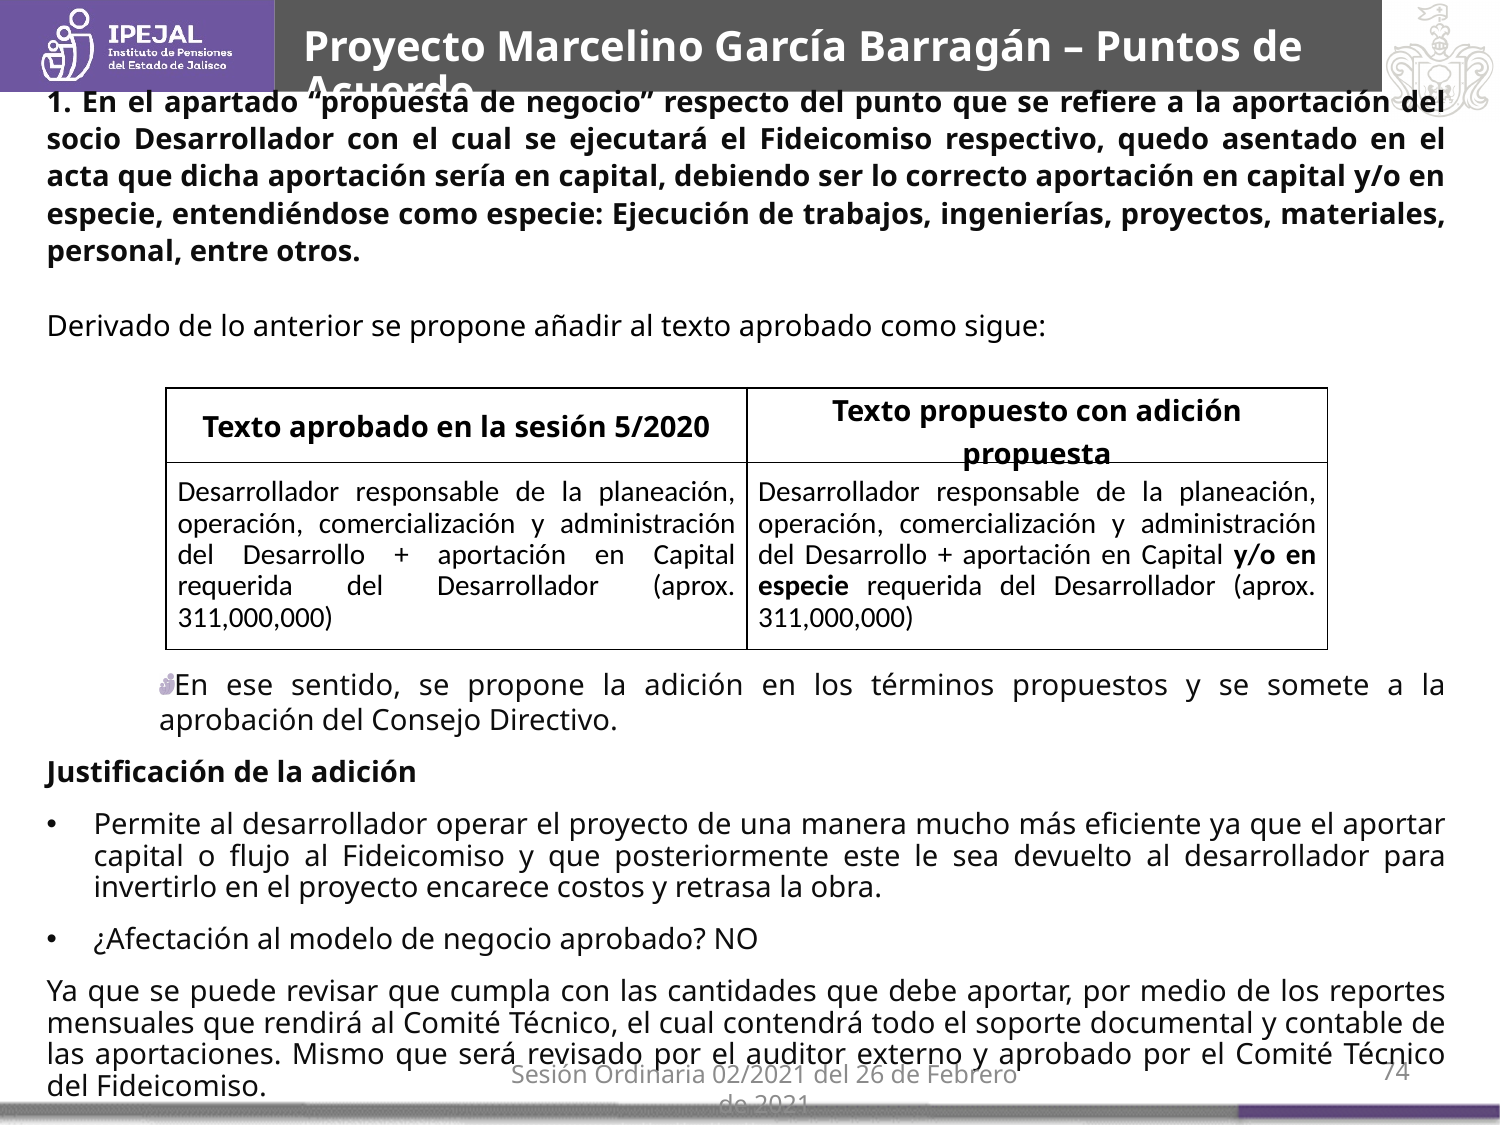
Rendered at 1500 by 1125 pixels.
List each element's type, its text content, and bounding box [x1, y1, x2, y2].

text_box Sesión Ordinaria 02/2021 del 26 de Febrero de 2021 [483, 1058, 1046, 1119]
table_header Texto propuesto con adición propuesta [748, 389, 1327, 462]
table_cell Desarrollador responsable de la planeación, operación, comercialización y administración del Desarrollo + aportación en Capital y/o en especie requerida del Desarrollador (aprox. 311,000,000) [748, 463, 1327, 649]
picture [0, 1096, 1500, 1125]
list 1. En el apartado “propuesta de negocio” respecto del punto que se refiere a la aportación del socio Desarrollador con el cual se ejecutará el Fideicomiso respectivo, quedo asentado en el acta que dicha aportación sería en capital, debiendo ser lo correcto aportación en capital y/o en especie, entendiéndose como especie: Ejecución de trabajos, ingenierías, proyectos, materiales, personal, entre otros. Derivado de lo anterior se propone añadir al texto aprobado como sigue: En ese sentido, se propone la adición en los términos propuestos y se somete a la aprobación del Consejo Directivo. Justificación de la adición Permite al desarrollador operar el proyecto de una manera mucho más eficiente ya que el aportar capital o flujo al Fideicomiso y que posteriormente este le sea devuelto al desarrollador para invertirlo en el proyecto encarece costos y retrasa la obra. ¿Afectación al modelo de negocio aprobado? NO Ya que se puede revisar que cumpla con las cantidades que debe aportar, por medio de los reportes mensuales que rendirá al Comité Técnico, el cual contendrá todo el soporte documental y contable de las aportaciones. Mismo que será revisado por el auditor externo y aprobado por el Comité Técnico del Fideicomiso. [31, 72, 1463, 1111]
list Proyecto Marcelino García Barragán – Puntos de Acuerdo [288, 17, 1463, 72]
picture [159, 673, 175, 695]
table_header Texto aprobado en la sesión 5/2020 [167, 389, 746, 462]
table_cell Desarrollador responsable de la planeación, operación, comercialización y administración del Desarrollo + aportación en Capital requerida del Desarrollador (aprox. 311,000,000) [167, 463, 746, 649]
picture [0, 0, 275, 92]
